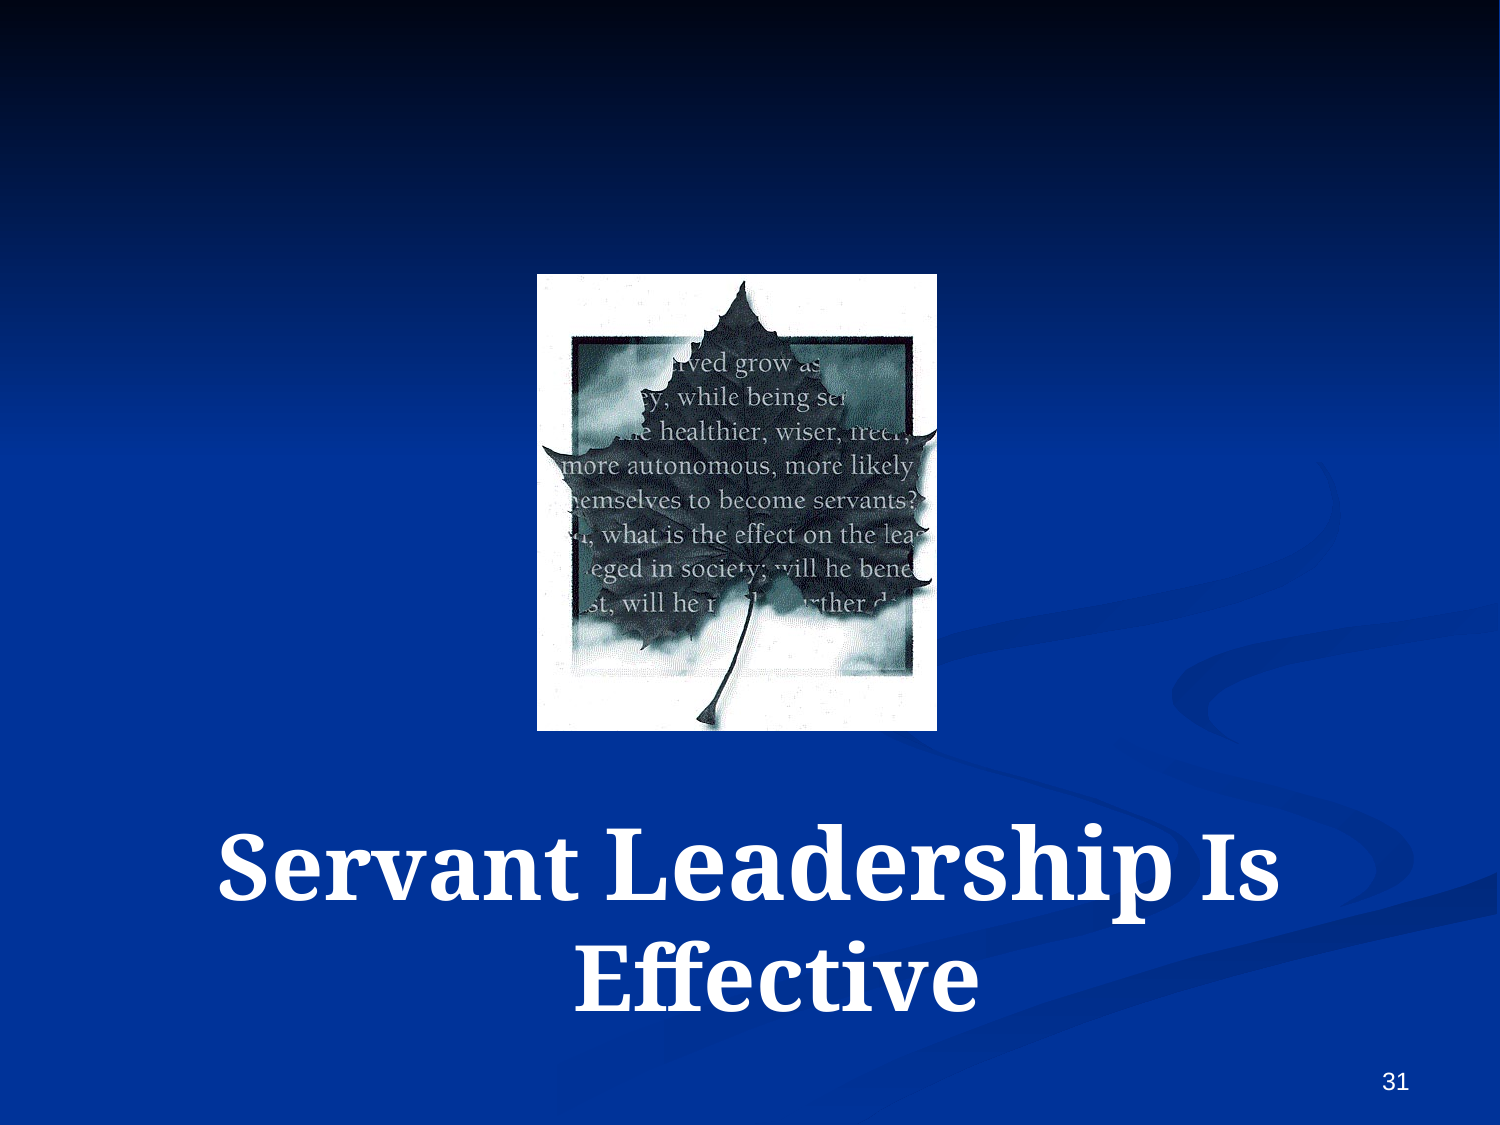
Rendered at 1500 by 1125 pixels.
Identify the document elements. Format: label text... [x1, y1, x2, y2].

list Servant Leadership Is Effective [74, 662, 1426, 1006]
picture [537, 274, 938, 731]
slide_number 31 [1074, 1024, 1426, 1104]
